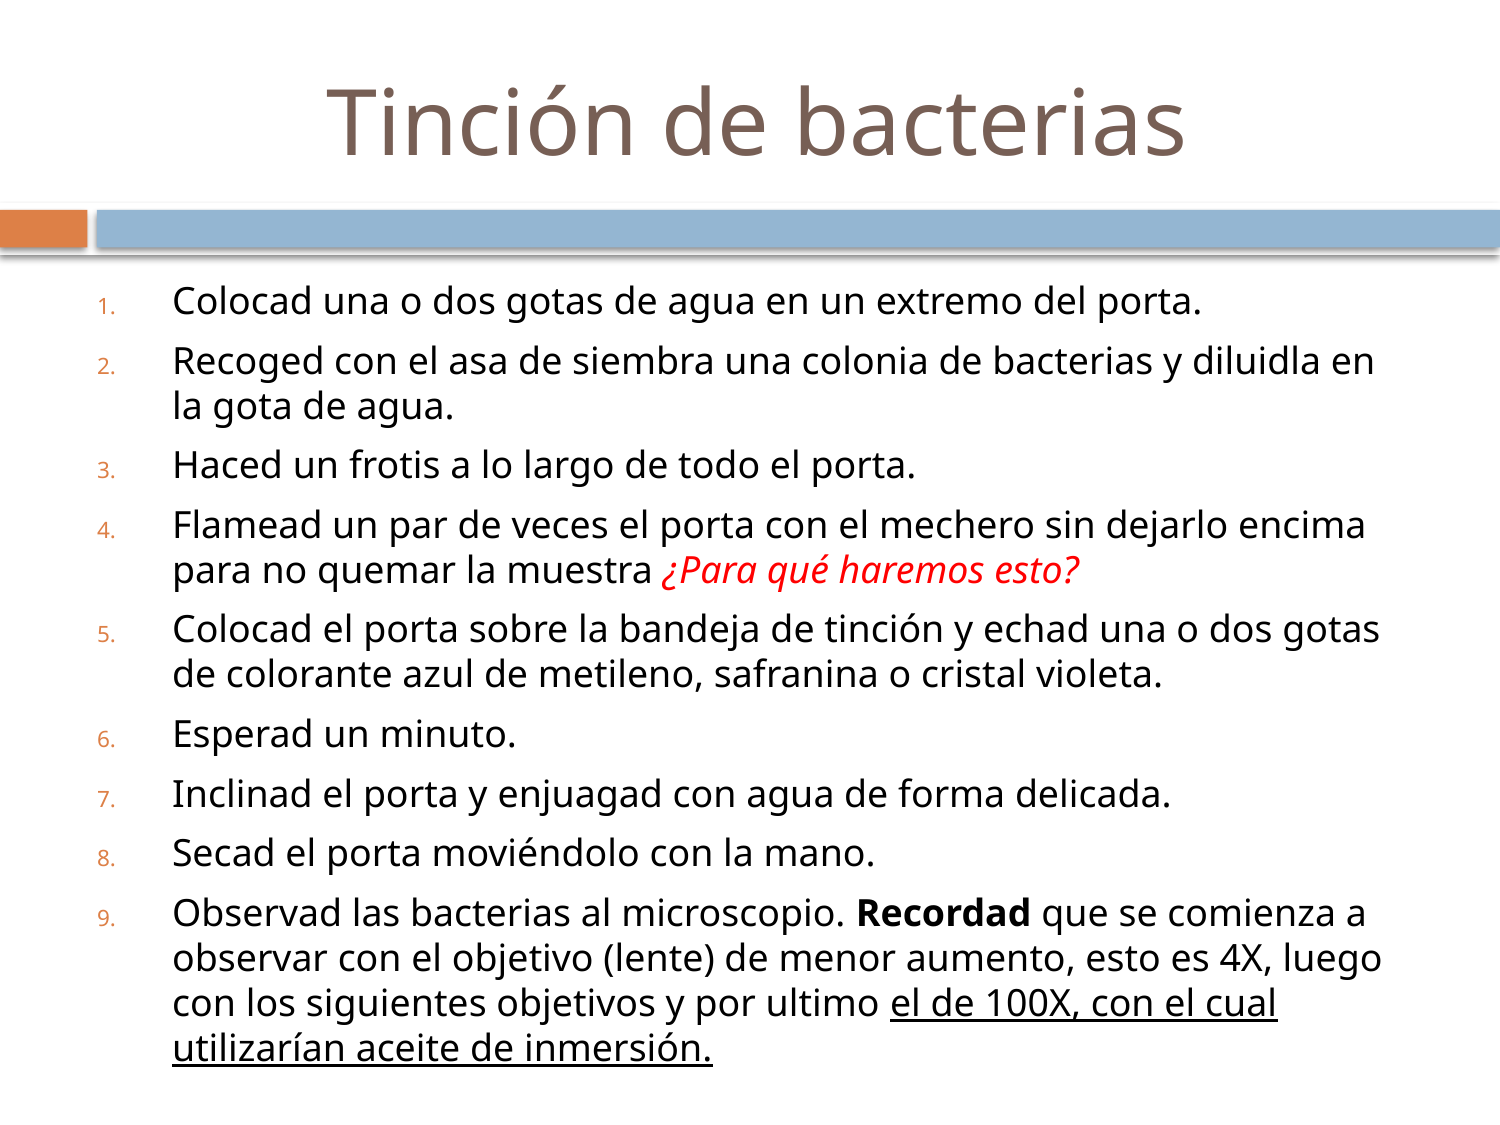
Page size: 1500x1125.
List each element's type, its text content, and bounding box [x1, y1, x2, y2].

list Colocad una o dos gotas de agua en un extremo del porta. Recoged con el asa de siembra una colonia de bacterias y diluidla en la gota de agua. Haced un frotis a lo largo de todo el porta. Flamead un par de veces el porta con el mechero sin dejarlo encima para no quemar la muestra ¿Para qué haremos esto? Colocad el porta sobre la bandeja de tinción y echad una o dos gotas de colorante azul de metileno, safranina o cristal violeta. Esperad un minuto. Inclinad el porta y enjuagad con agua de forma delicada. Secad el porta moviéndolo con la mano. Observad las bacterias al microscopio. Recordad que se comienza a observar con el objetivo (lente) de menor aumento, esto es 4X, luego con los siguientes objetivos y por ultimo el de 100X, con el cual utilizarían aceite de inmersión. [81, 269, 1420, 1008]
title Tinción de bacterias [100, 37, 1439, 201]
